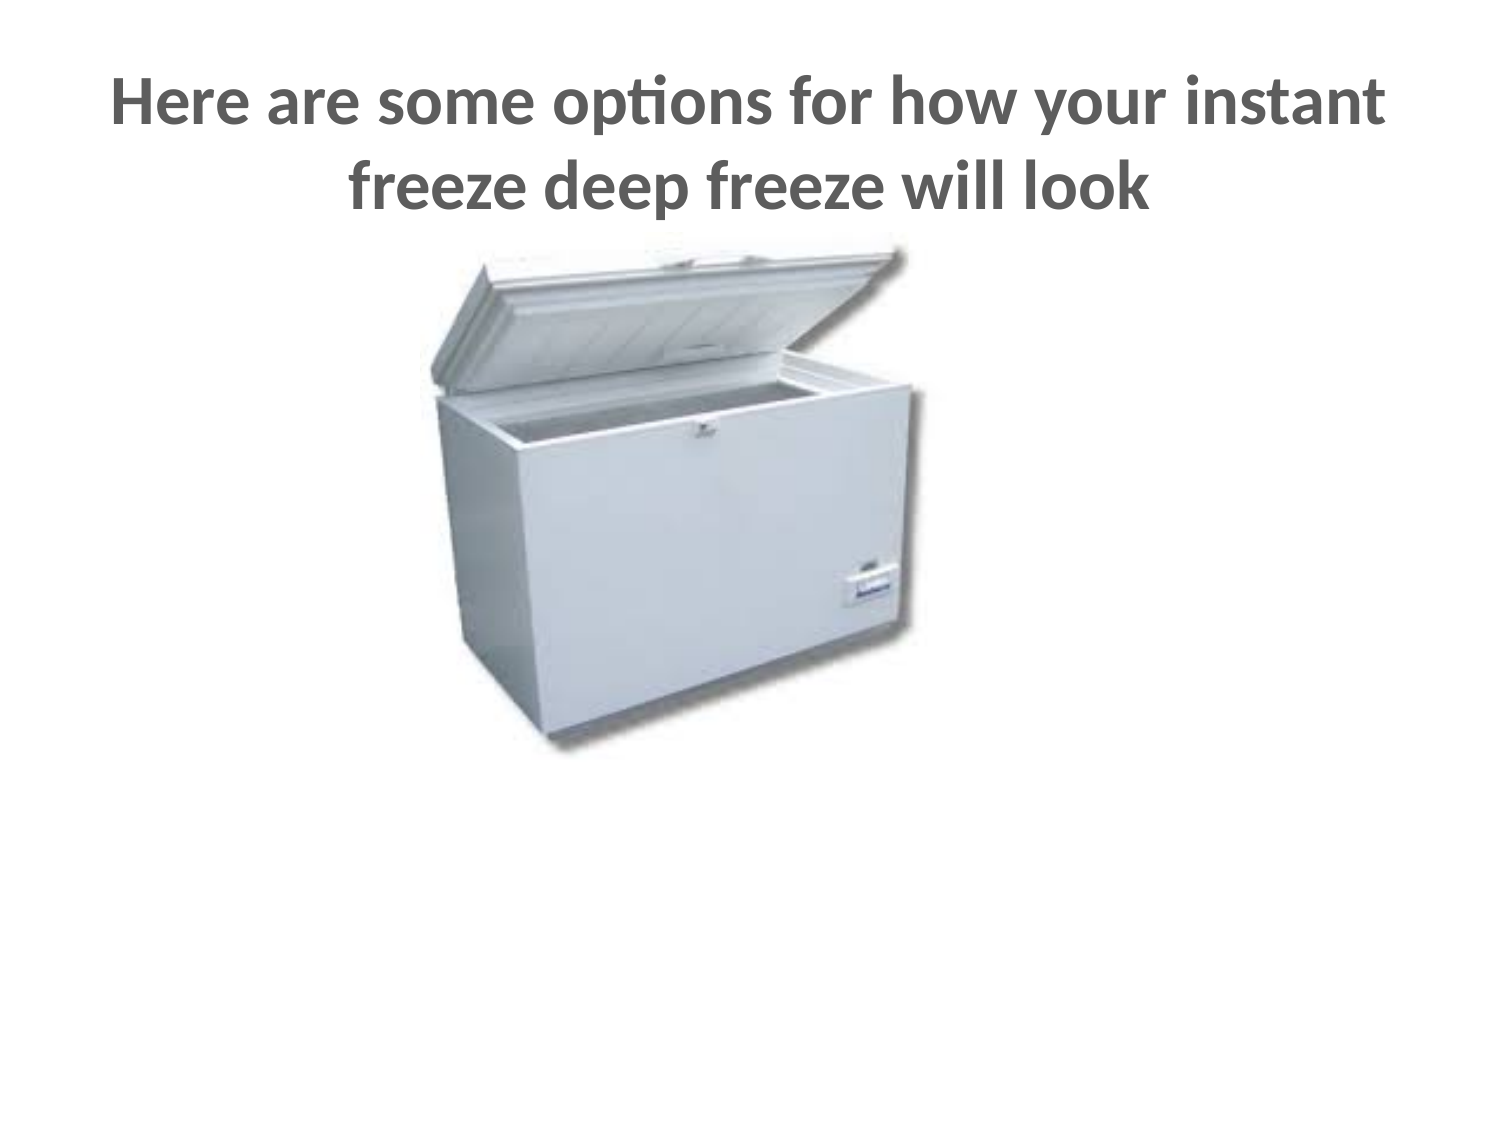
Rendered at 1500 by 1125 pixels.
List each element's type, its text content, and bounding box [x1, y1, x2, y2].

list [203, 232, 1166, 762]
title Here are some options for how your instant freeze deep freeze will look [75, 45, 1425, 233]
